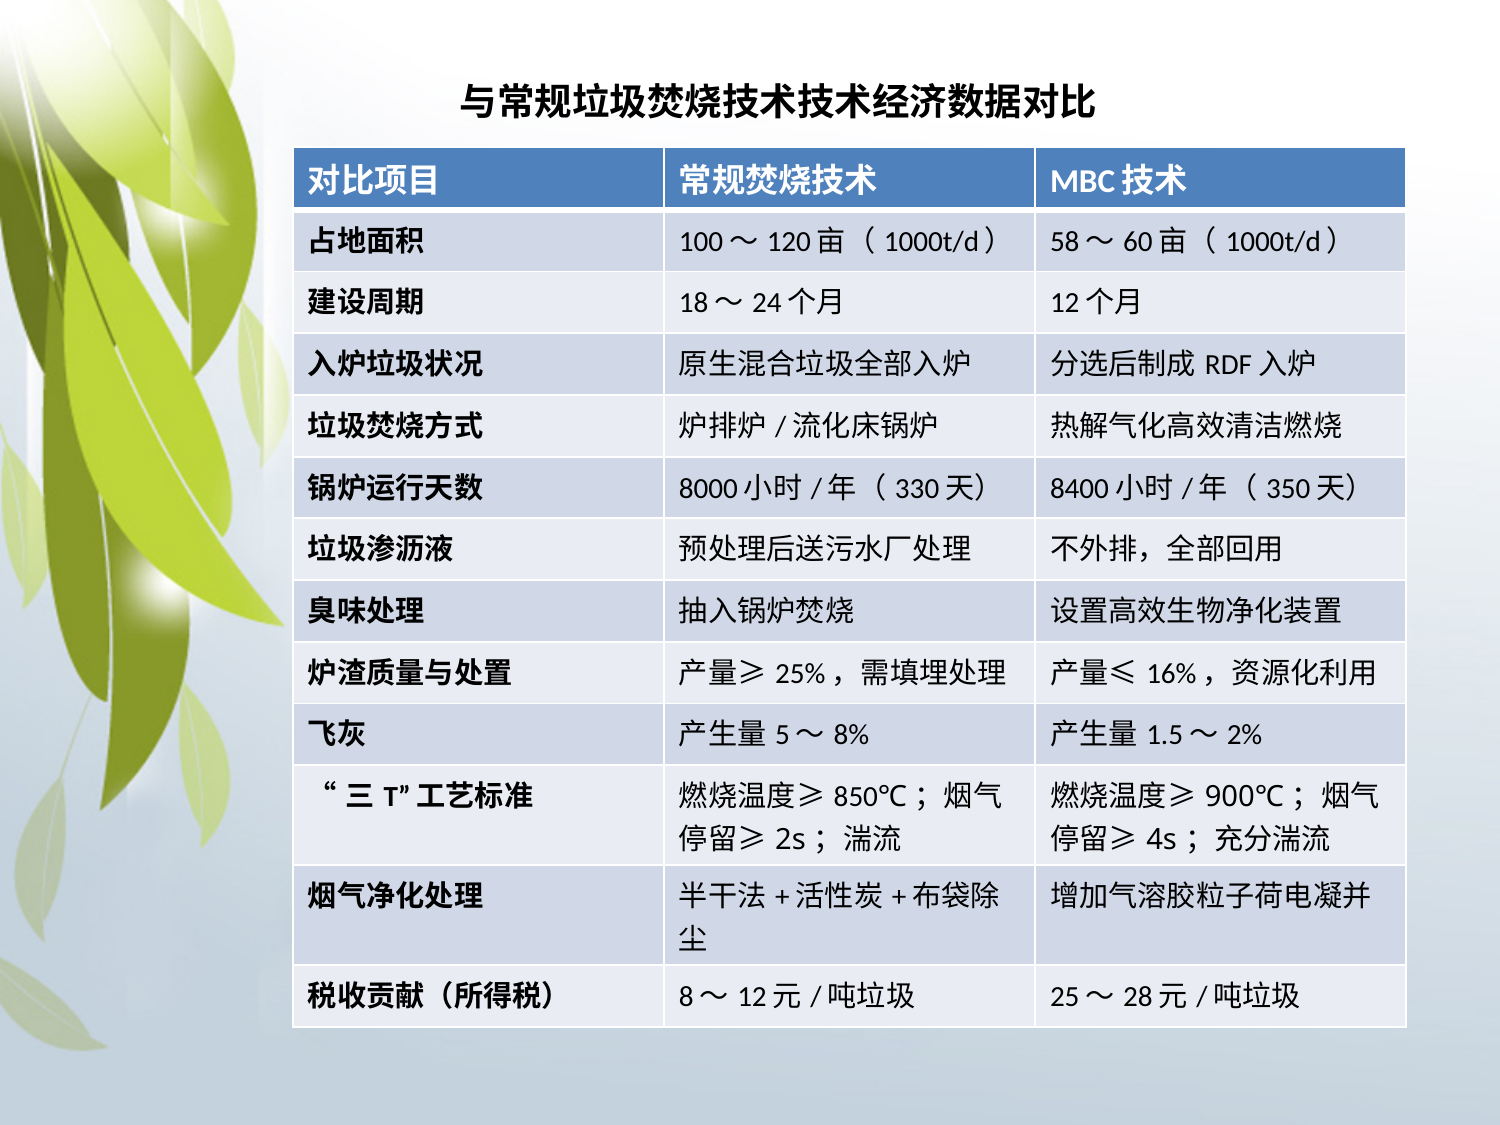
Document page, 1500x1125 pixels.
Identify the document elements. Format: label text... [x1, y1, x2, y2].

table_cell 不外排，全部回用 [1036, 519, 1405, 579]
table_cell 产量≥25%，需填埋处理 [665, 643, 1034, 703]
text_box 与常规垃圾焚烧技术技术经济数据对比 [445, 70, 1196, 130]
table_cell 垃圾渗沥液 [294, 519, 663, 579]
table_cell 产生量5～8% [665, 704, 1034, 764]
table_cell 8～12元/吨垃圾 [665, 966, 1034, 1026]
table_cell 分选后制成RDF入炉 [1036, 334, 1405, 394]
table_cell 烟气净化处理 [294, 866, 663, 964]
table_cell 入炉垃圾状况 [294, 334, 663, 394]
table_cell 燃烧温度≥850℃；烟气停留≥2s；湍流 [665, 766, 1034, 864]
table_cell 100～120亩（1000t/d） [665, 213, 1034, 271]
table_cell 半干法+活性炭+布袋除尘 [665, 866, 1034, 964]
table_cell “三T”工艺标准 [294, 766, 663, 864]
table_cell 臭味处理 [294, 581, 663, 641]
table_cell 产量≤16%，资源化利用 [1036, 643, 1405, 703]
table_cell 热解气化高效清洁燃烧 [1036, 396, 1405, 456]
table_cell 18～24个月 [665, 272, 1034, 332]
table_cell 8000小时/年（330天） [665, 458, 1034, 517]
table_header 对比项目 [294, 148, 663, 207]
table_cell 锅炉运行天数 [294, 458, 663, 517]
table_cell 设置高效生物净化装置 [1036, 581, 1405, 641]
table_cell 8400小时/年（350天） [1036, 458, 1405, 517]
table_header 常规焚烧技术 [665, 148, 1034, 207]
table_cell 炉排炉/流化床锅炉 [665, 396, 1034, 456]
table_cell 炉渣质量与处置 [294, 643, 663, 703]
table_cell 产生量1.5～2% [1036, 704, 1405, 764]
picture [0, 0, 1500, 1125]
table_header MBC技术 [1036, 148, 1405, 207]
table_cell 建设周期 [294, 272, 663, 332]
table_cell 12个月 [1036, 272, 1405, 332]
table_cell 58～60亩（1000t/d） [1036, 213, 1405, 271]
table_cell 燃烧温度≥900℃；烟气停留≥4s；充分湍流 [1036, 766, 1405, 864]
table_cell 占地面积 [294, 213, 663, 271]
table_cell 垃圾焚烧方式 [294, 396, 663, 456]
table_cell 飞灰 [294, 704, 663, 764]
table_cell 25～28元/吨垃圾 [1036, 966, 1405, 1026]
table_cell 抽入锅炉焚烧 [665, 581, 1034, 641]
table_cell 原生混合垃圾全部入炉 [665, 334, 1034, 394]
table_cell 预处理后送污水厂处理 [665, 519, 1034, 579]
table_cell 增加气溶胶粒子荷电凝并 [1036, 866, 1405, 964]
table_cell 税收贡献（所得税） [294, 966, 663, 1026]
